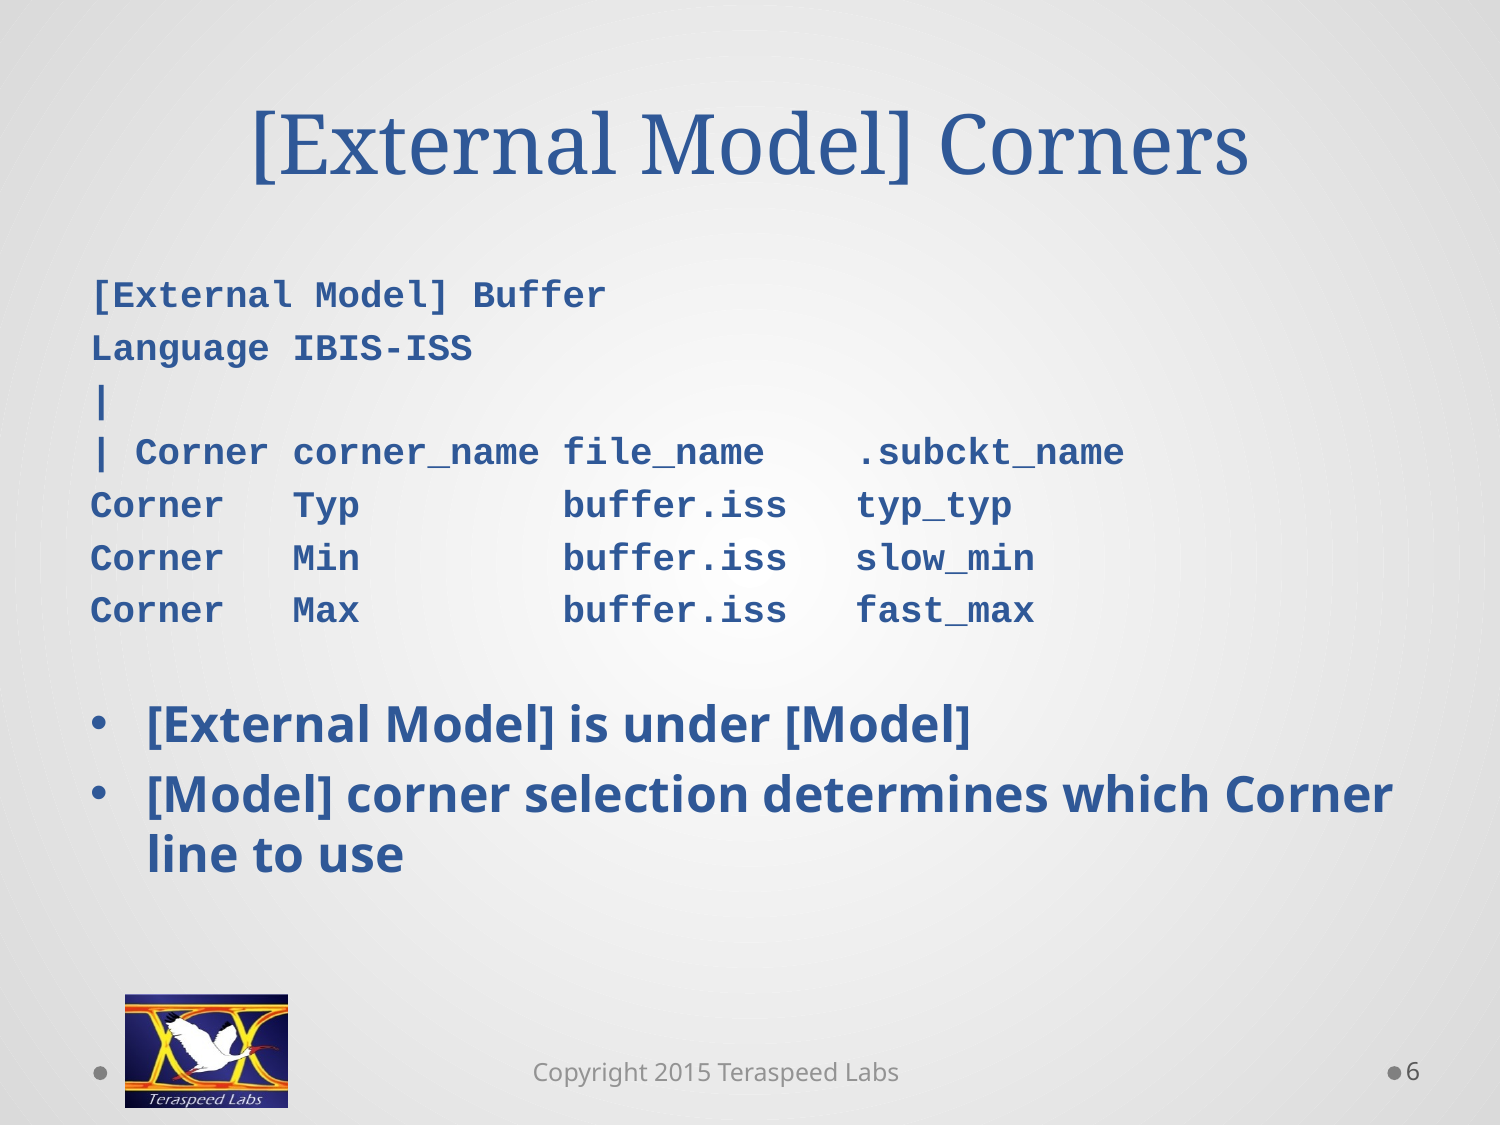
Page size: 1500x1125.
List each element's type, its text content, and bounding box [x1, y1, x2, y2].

list [External Model] Buffer Language IBIS-ISS | | Corner corner_name file_name .subckt_name Corner Typ buffer.iss typ_typ Corner Min buffer.iss slow_min Corner Max buffer.iss fast_max [External Model] is under [Model] [Model] corner selection determines which Corner line to use [75, 262, 1425, 1005]
title [External Model] Corners [75, 0, 1425, 262]
slide_number 6 [1401, 1042, 1494, 1103]
picture [125, 1005, 288, 1108]
footer Copyright 2015 Teraspeed Labs [525, 1043, 993, 1103]
